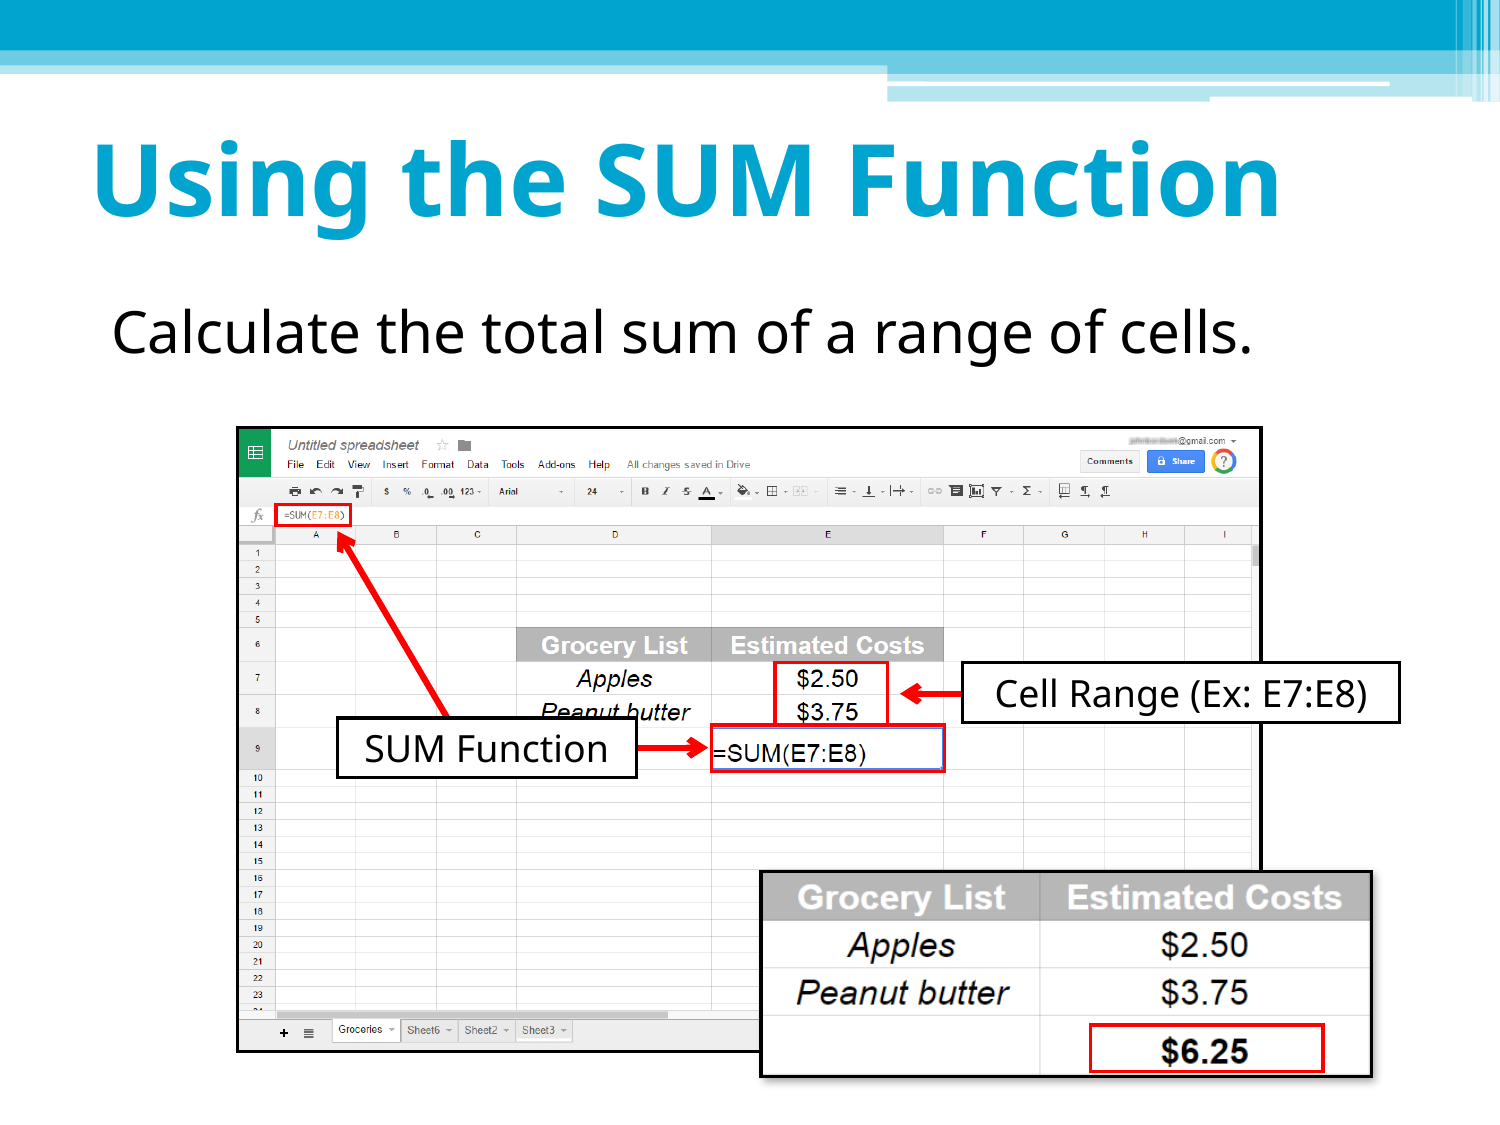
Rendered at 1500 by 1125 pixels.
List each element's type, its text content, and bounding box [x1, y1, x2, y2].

text_box Cell Range (Ex: E7:E8) [1260, 662, 1400, 723]
picture [239, 429, 1370, 1075]
title Using the SUM Function [75, 90, 1418, 263]
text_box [337, 531, 463, 744]
list Calculate the total sum of a range of cells. [75, 287, 1418, 438]
